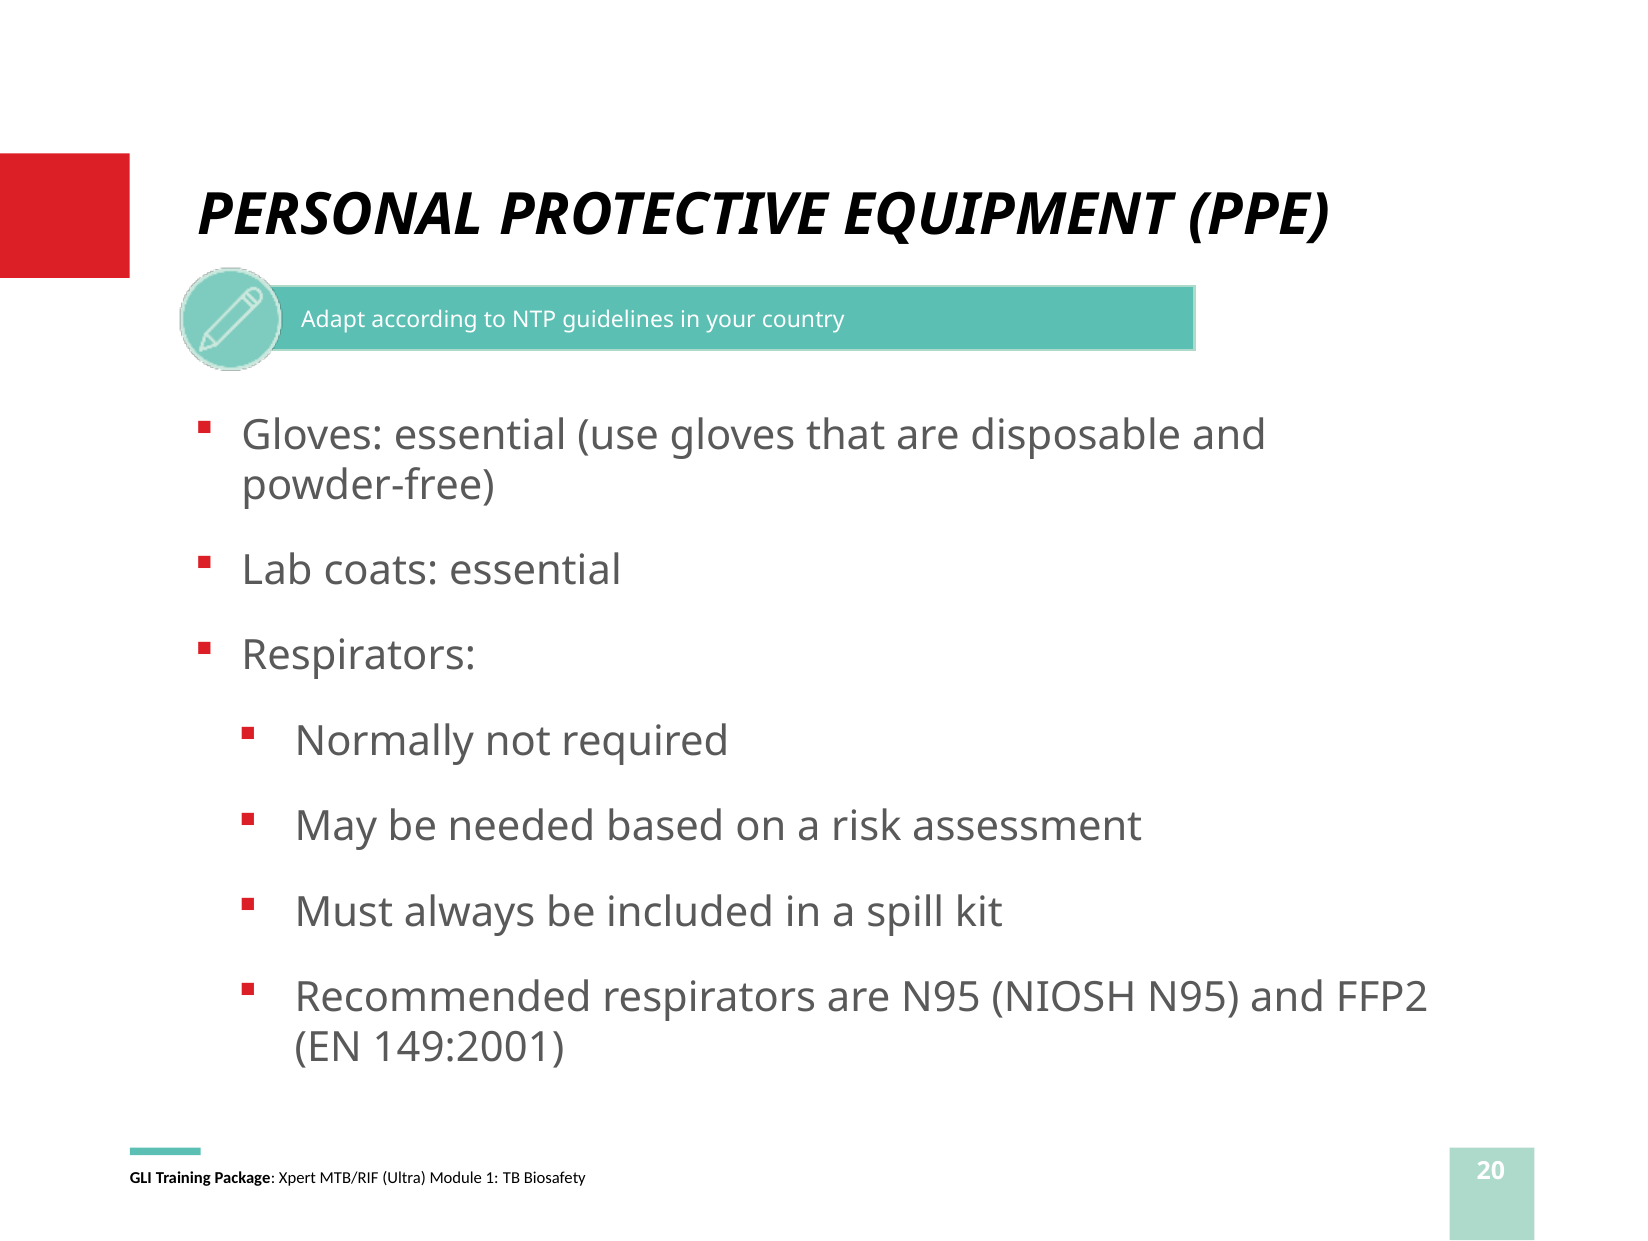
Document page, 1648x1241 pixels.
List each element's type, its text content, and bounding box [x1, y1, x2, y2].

title PERSONAL PROTECTIVE EQUIPMENT (PPE) [197, 153, 1648, 278]
text_box [287, 339, 1196, 351]
text_box [287, 285, 1196, 296]
list Gloves: essential (use gloves that are disposable and powder-free) Lab coats: essential Respirators: Normally not required May be needed based on a risk assessment Must always be included in a spill kit Recommended respirators are N95 (NIOSH N95) and FFP2 (EN 149:2001) [194, 407, 1434, 1080]
text_box Adapt according to NTP guidelines in your country [287, 296, 1302, 339]
picture [174, 262, 287, 374]
